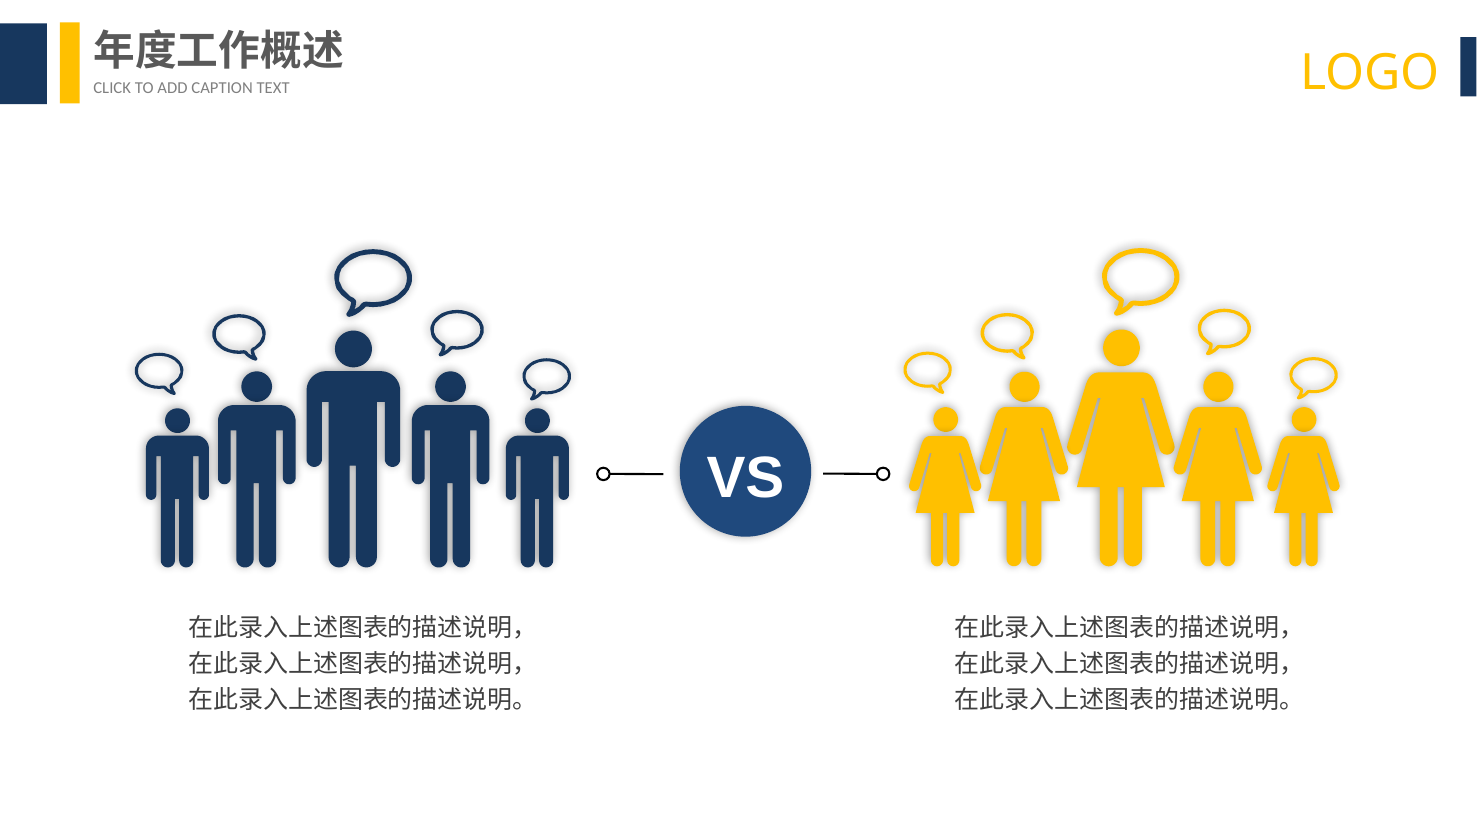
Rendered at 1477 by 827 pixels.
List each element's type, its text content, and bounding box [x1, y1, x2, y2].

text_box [679, 405, 812, 537]
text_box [596, 467, 664, 481]
text_box CLICK TO ADD CAPTION TEXT [93, 76, 359, 97]
text_box [58, 20, 82, 105]
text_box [134, 248, 572, 568]
text_box LOGO [1289, 33, 1477, 105]
text_box [1458, 35, 1477, 99]
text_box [822, 467, 890, 481]
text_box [903, 247, 1340, 567]
text_box 年度工作概述 [93, 23, 359, 74]
text_box [0, 21, 49, 106]
text_box 在此录入上述图表的描述说明，在此录入上述图表的描述说明，在此录入上述图表的描述说明。 [931, 600, 1328, 720]
text_box 在此录入上述图表的描述说明，在此录入上述图表的描述说明，在此录入上述图表的描述说明。 [165, 600, 562, 720]
